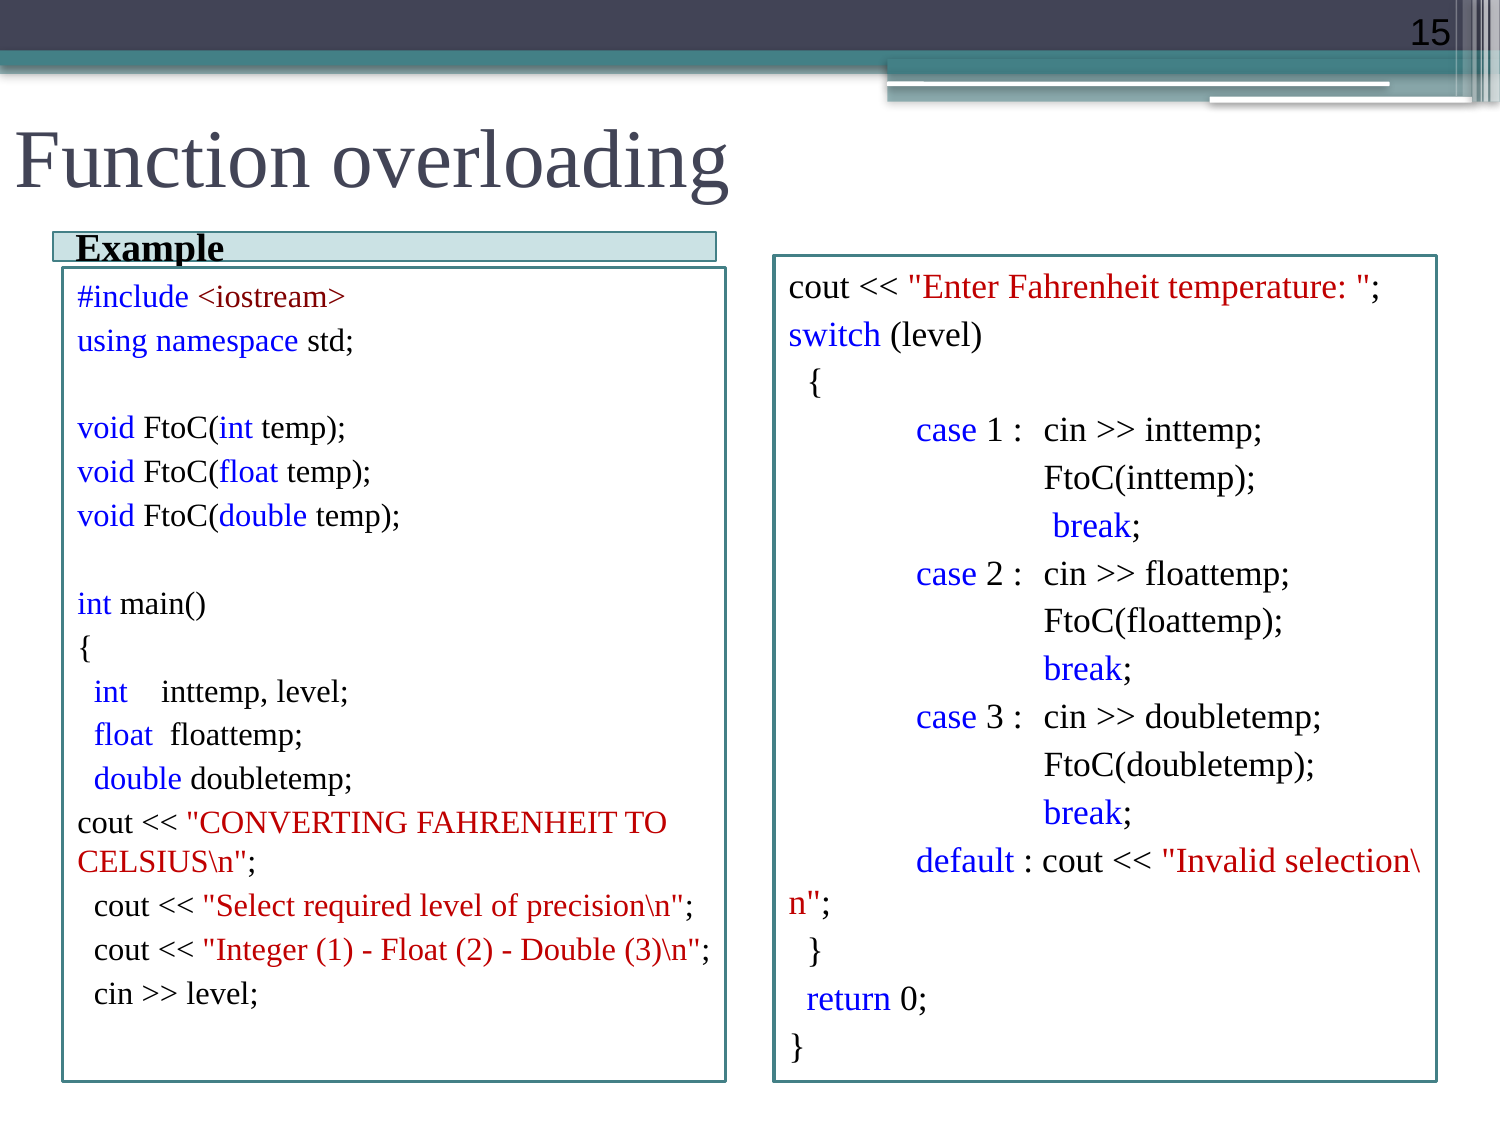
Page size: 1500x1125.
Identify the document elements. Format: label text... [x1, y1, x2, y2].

slide_number 15 [1341, 0, 1466, 61]
list Example [52, 231, 717, 262]
list cout << "Enter Fahrenheit temperature: "; switch (level)‏ { case 1 : cin >> inttemp; FtoC(inttemp); break; case 2 : cin >> floattemp; FtoC(floattemp); break; case 3 : cin >> doubletemp; FtoC(doubletemp); break; default : cout << "Invalid selection\n"; } return 0; } [772, 254, 1438, 1083]
title Function overloading [0, 66, 1375, 242]
list #include <iostream> using namespace std; void FtoC(int temp); void FtoC(float temp); void FtoC(double temp); int main()‏ { int inttemp, level; float floattemp; double doubletemp; cout << "CONVERTING FAHRENHEIT TO CELSIUS\n"; cout << "Select required level of precision\n"; cout << "Integer (1) - Float (2) - Double (3)\n"; cin >> level; [61, 266, 727, 1083]
